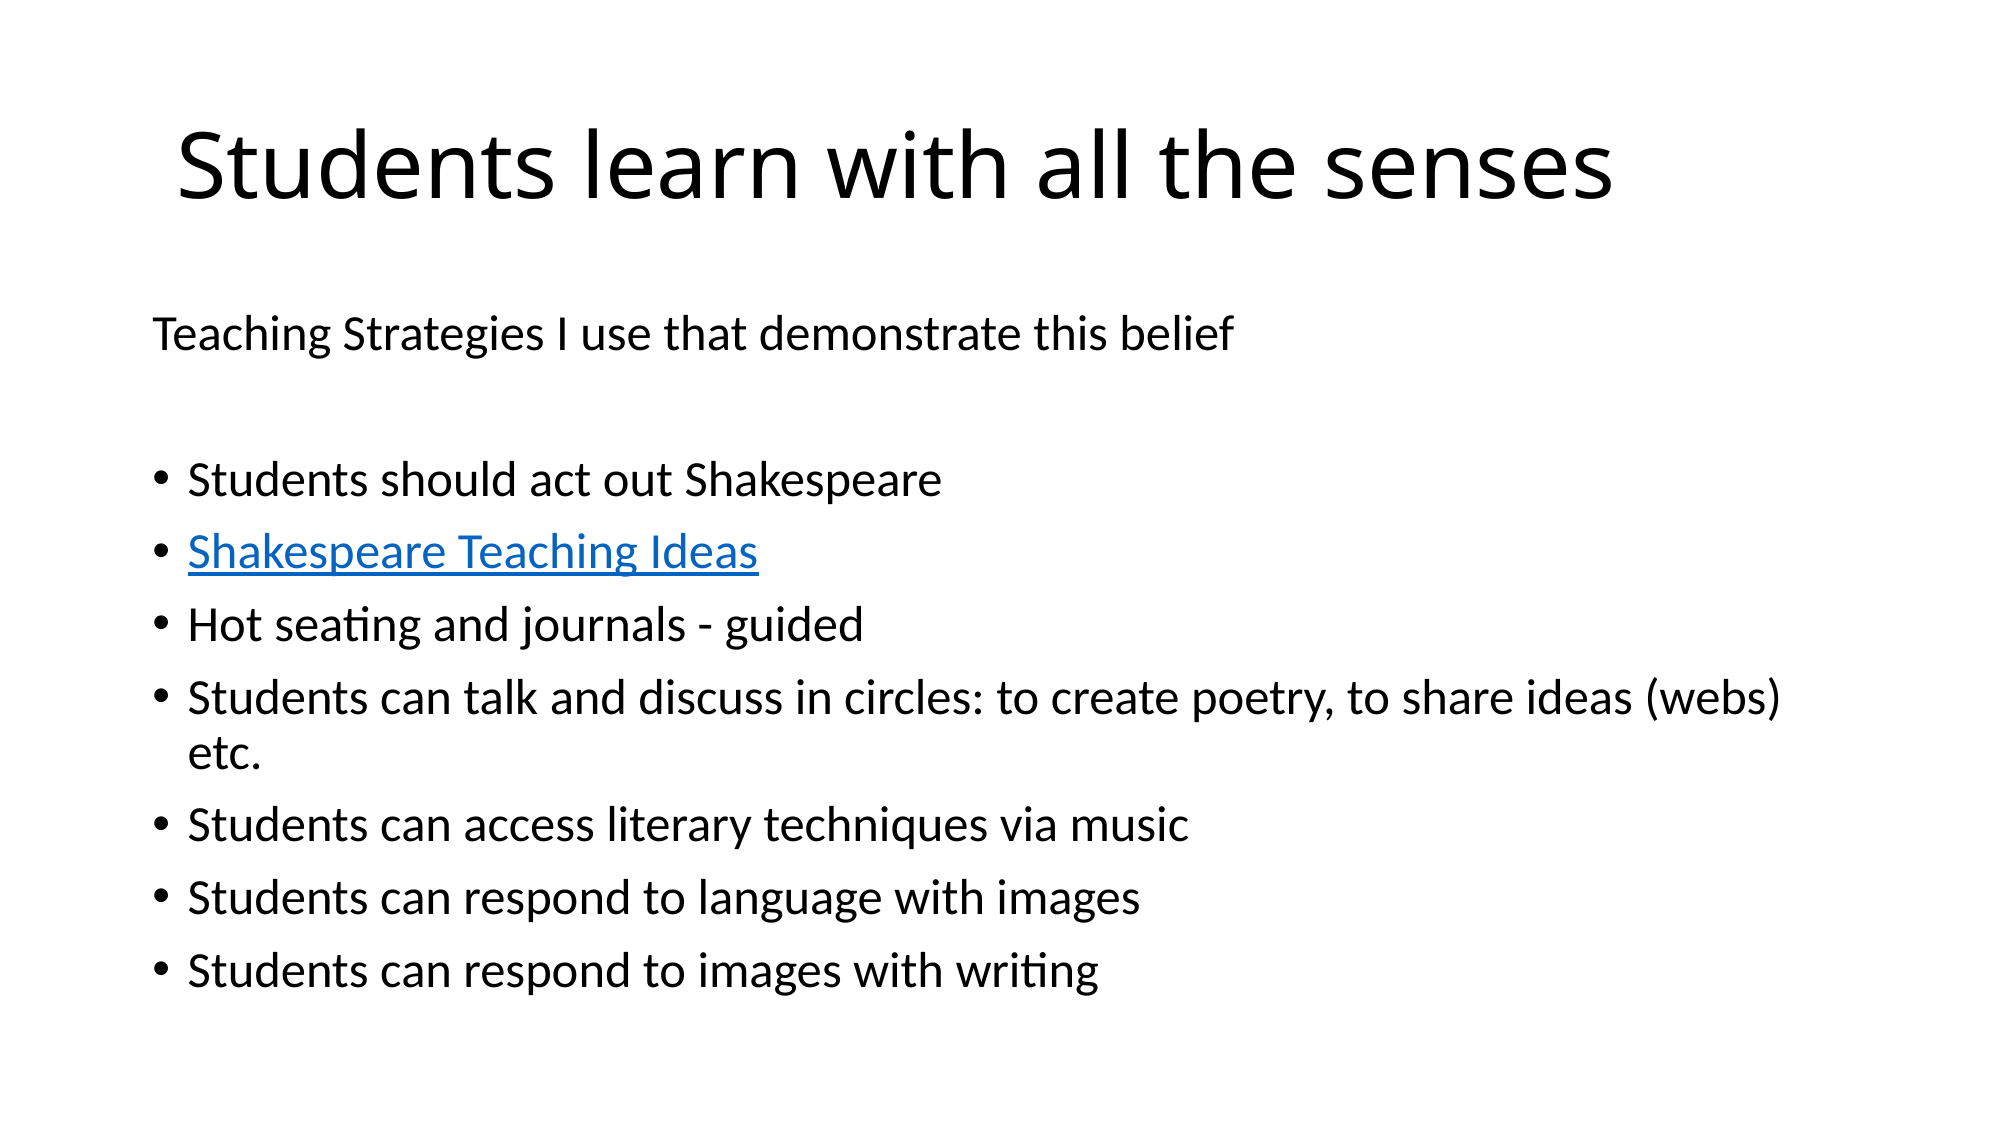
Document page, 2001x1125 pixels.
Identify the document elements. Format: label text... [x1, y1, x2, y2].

list Teaching Strategies I use that demonstrate this belief Students should act out Shakespeare Shakespeare Teaching Ideas Hot seating and journals - guided Students can talk and discuss in circles: to create poetry, to share ideas (webs) etc. Students can access literary techniques via music Students can respond to language with images Students can respond to images with writing [137, 299, 1863, 1014]
title Students learn with all the senses [137, 59, 1863, 278]
